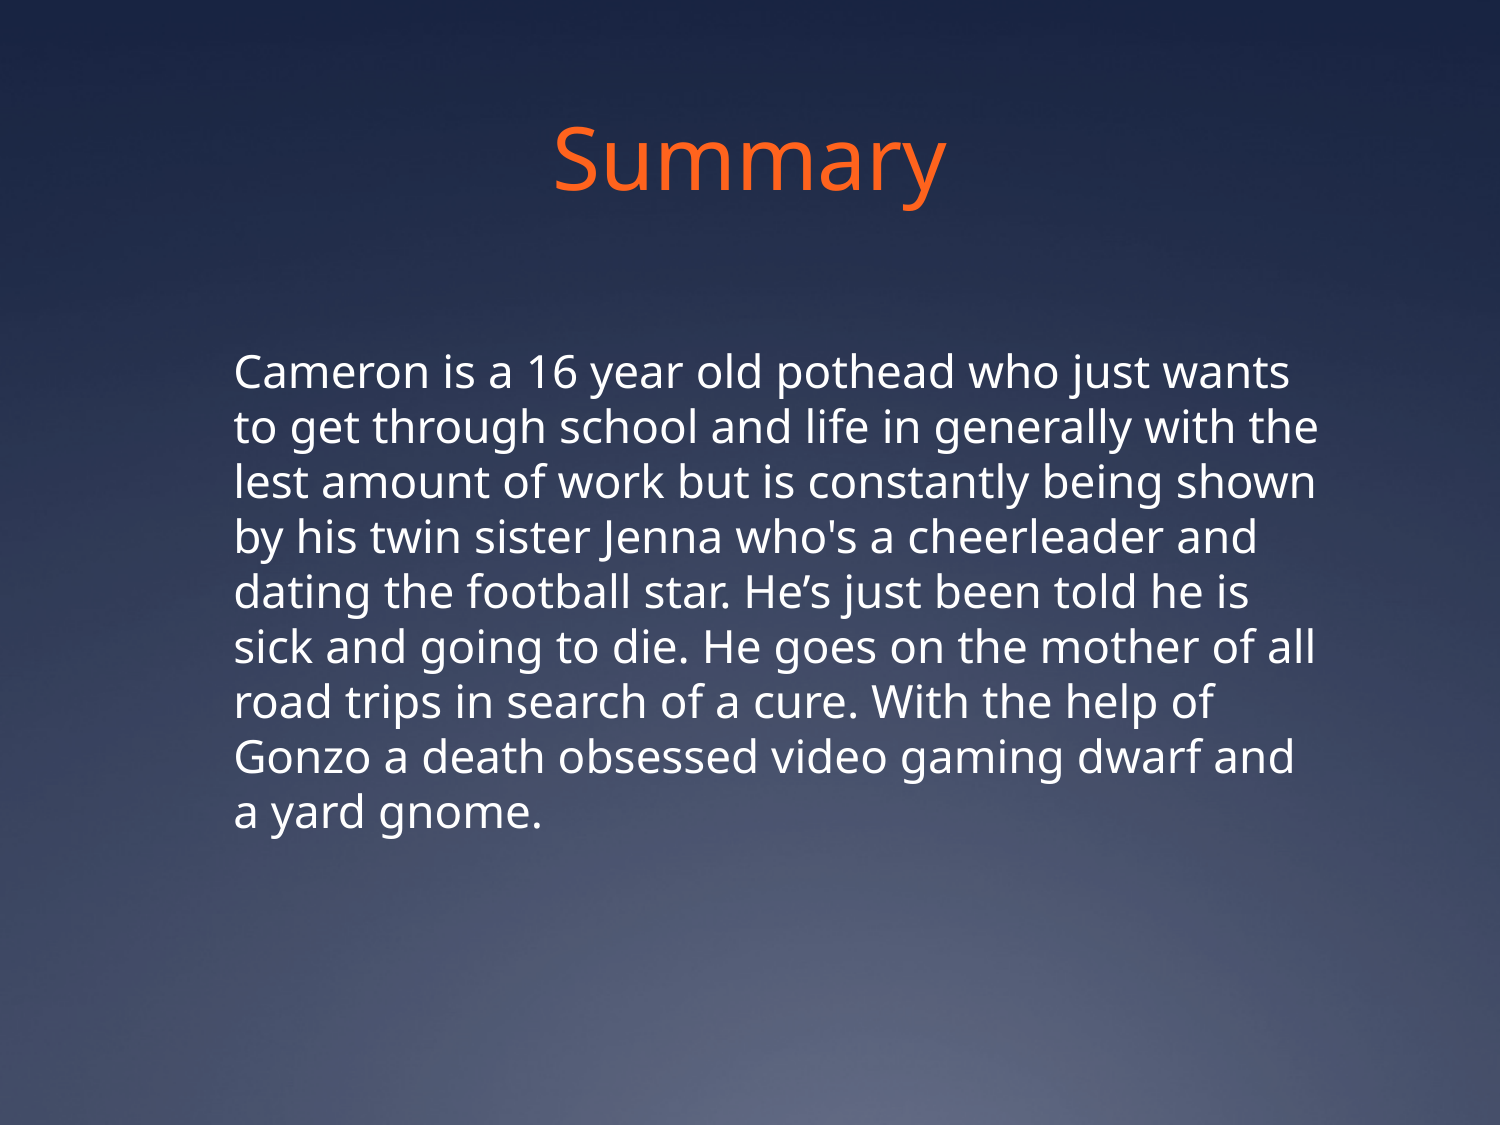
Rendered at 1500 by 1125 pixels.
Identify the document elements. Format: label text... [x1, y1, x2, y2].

title Summary [100, 95, 1400, 225]
list Cameron is a 16 year old pothead who just wants to get through school and life in generally with the lest amount of work but is constantly being shown by his twin sister Jenna who's a cheerleader and dating the football star. He’s just been told he is sick and going to die. He goes on the mother of all road trips in search of a cure. With the help of Gonzo a death obsessed video gaming dwarf and a yard gnome. [162, 335, 1338, 1005]
